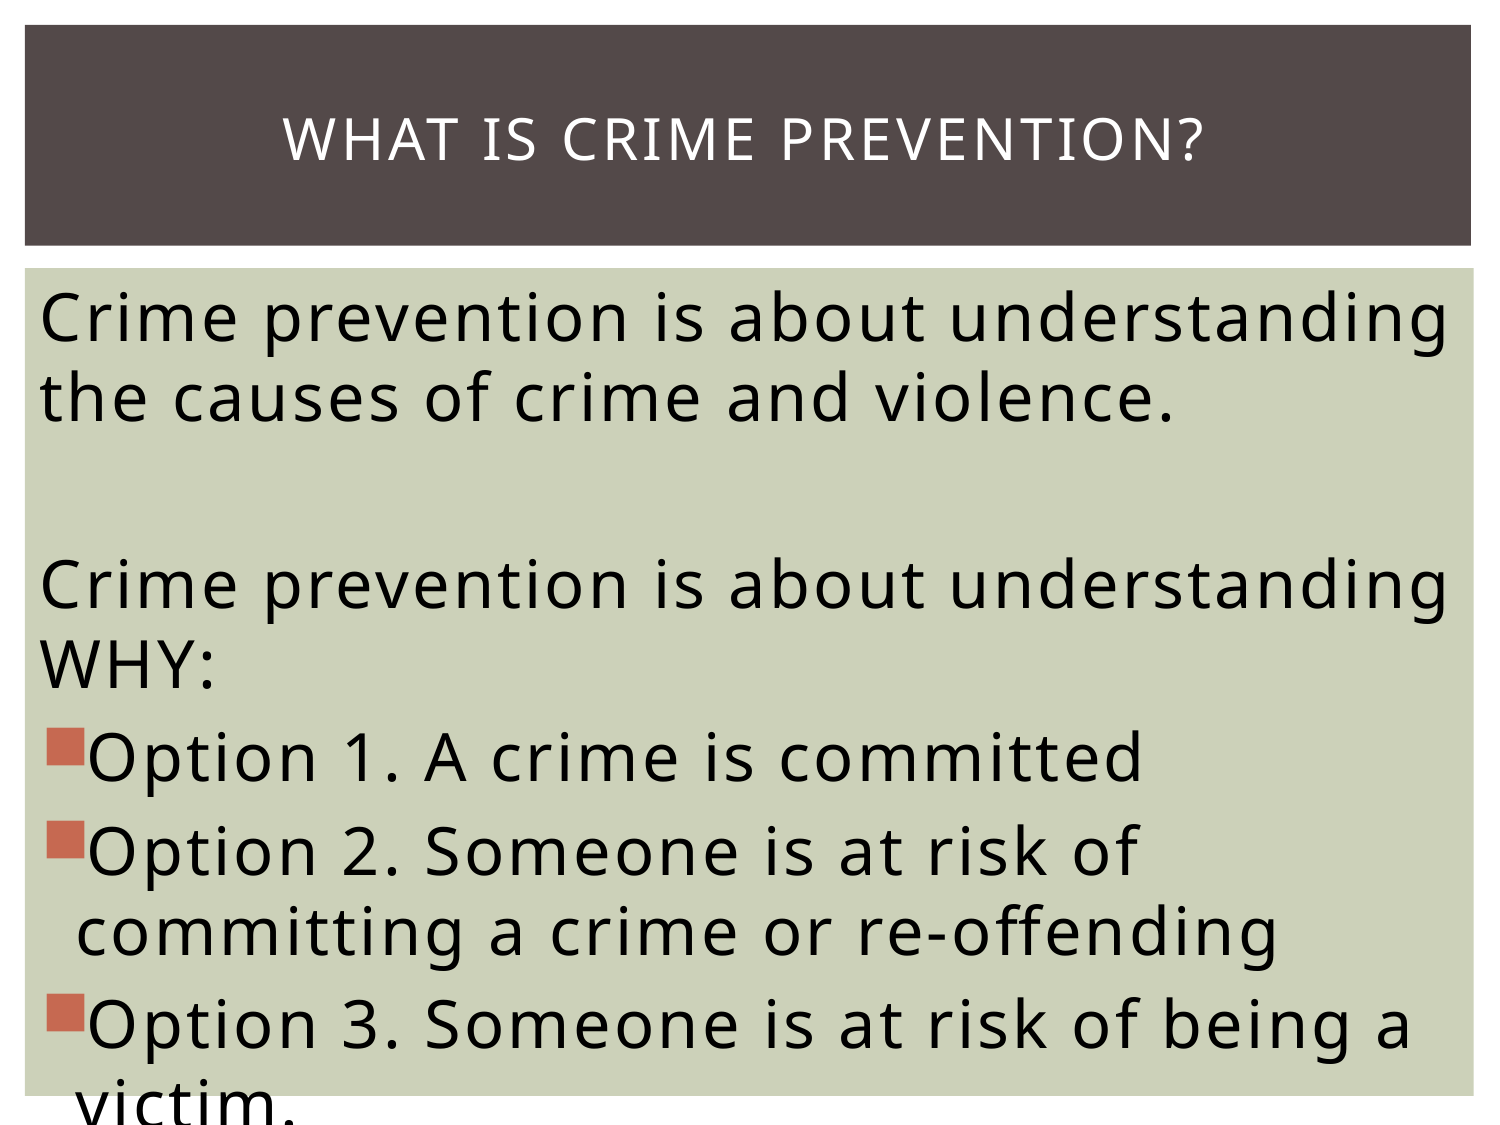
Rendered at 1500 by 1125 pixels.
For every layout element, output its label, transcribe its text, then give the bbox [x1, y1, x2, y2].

title What is Crime prevention? [17, 30, 1471, 244]
list Crime prevention is about understanding the causes of crime and violence. Crime prevention is about understanding WHY: Option 1. A crime is committed Option 2. Someone is at risk of committing a crime or re-offending Option 3. Someone is at risk of being a victim. [17, 267, 1471, 1125]
